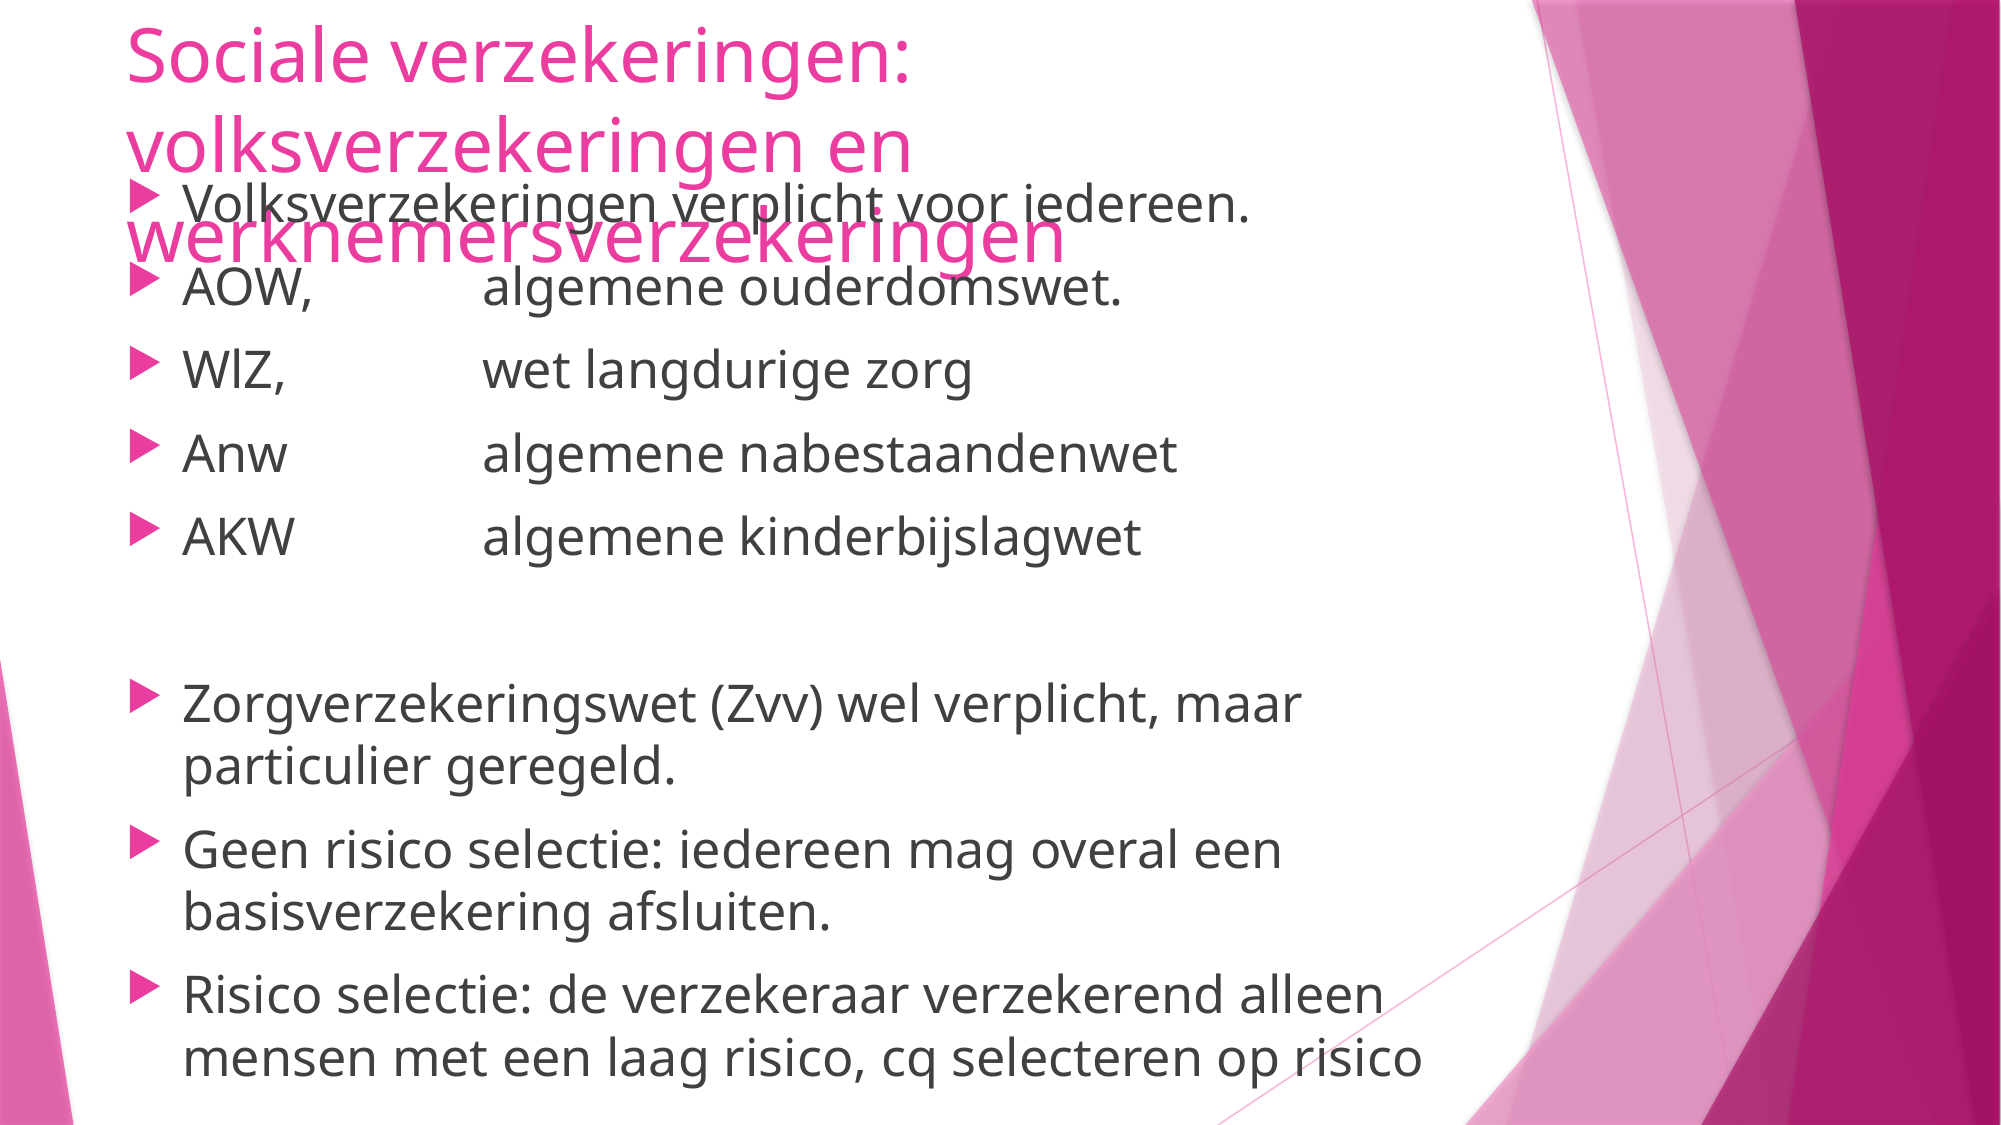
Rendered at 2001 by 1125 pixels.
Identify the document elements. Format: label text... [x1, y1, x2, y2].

title Sociale verzekeringen: volksverzekeringen en werknemersverzekeringen [111, 0, 1811, 317]
list Volksverzekeringen verplicht voor iedereen. AOW, algemene ouderdomswet. WlZ, wet langdurige zorg Anw algemene nabestaandenwet AKW algemene kinderbijslagwet Zorgverzekeringswet (Zvv) wel verplicht, maar particulier geregeld. Geen risico selectie: iedereen mag overal een basisverzekering afsluiten. Risico selectie: de verzekeraar verzekerend alleen mensen met een laag risico, cq selecteren op risico [111, 162, 1529, 992]
